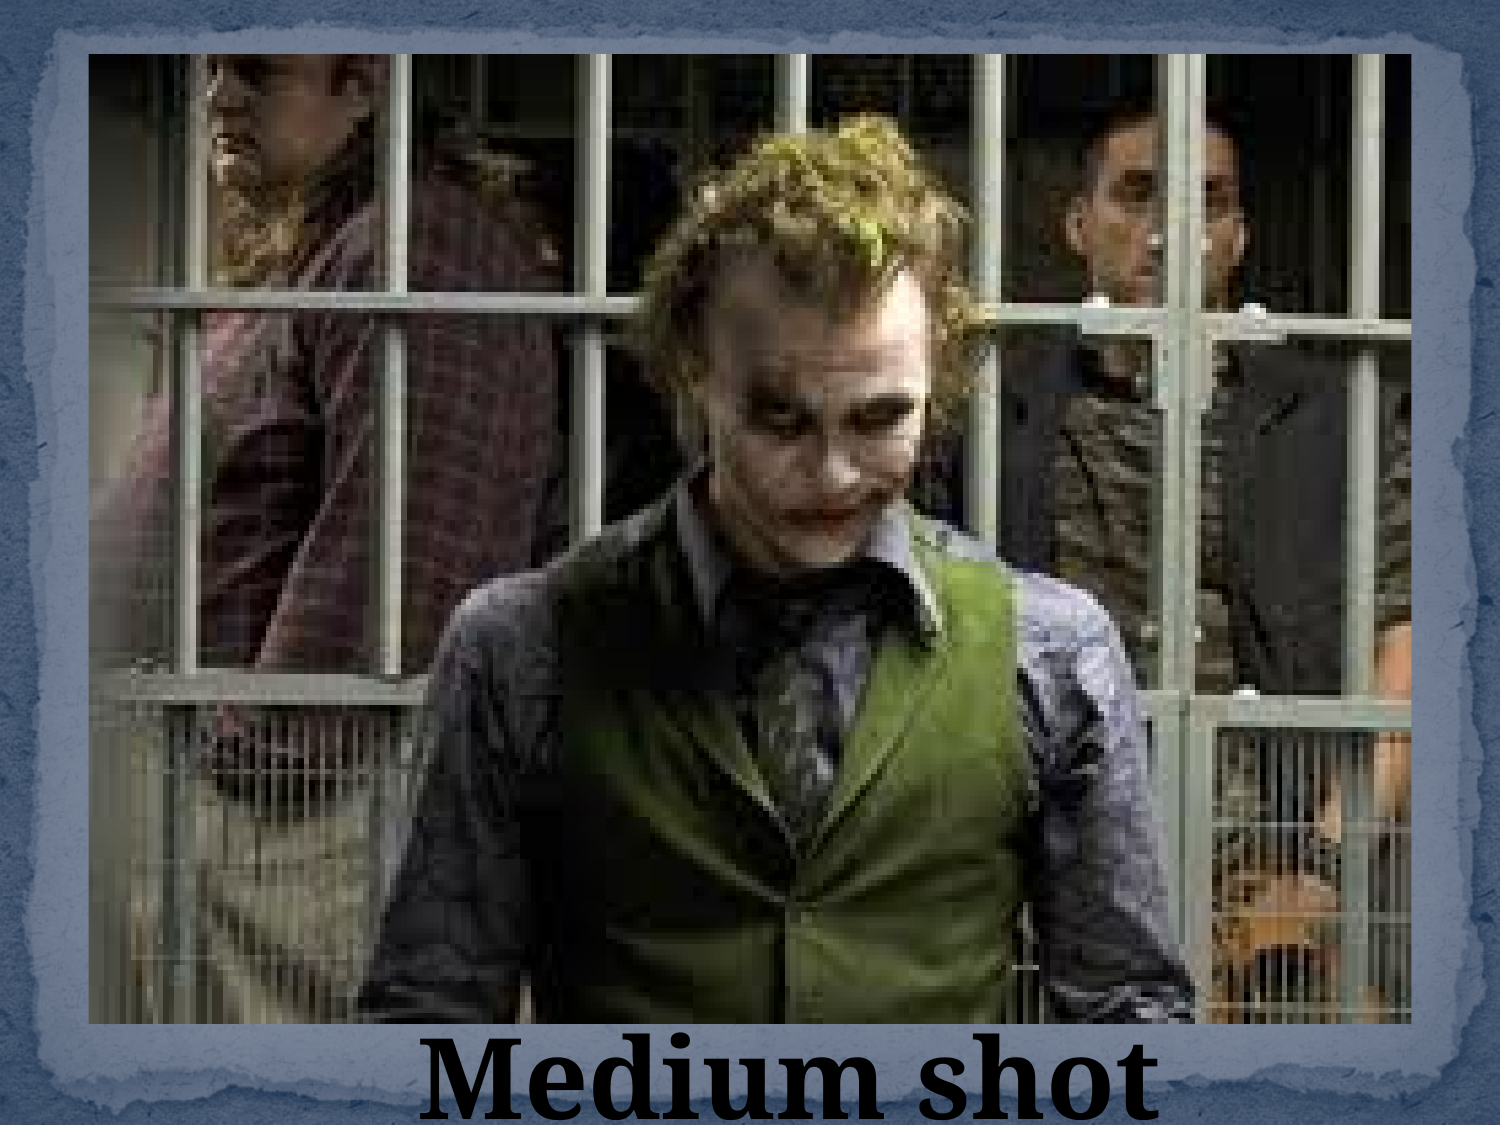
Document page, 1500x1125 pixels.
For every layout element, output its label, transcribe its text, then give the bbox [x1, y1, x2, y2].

text_box Medium shot [402, 1034, 1177, 1125]
picture [88, 54, 1412, 1024]
